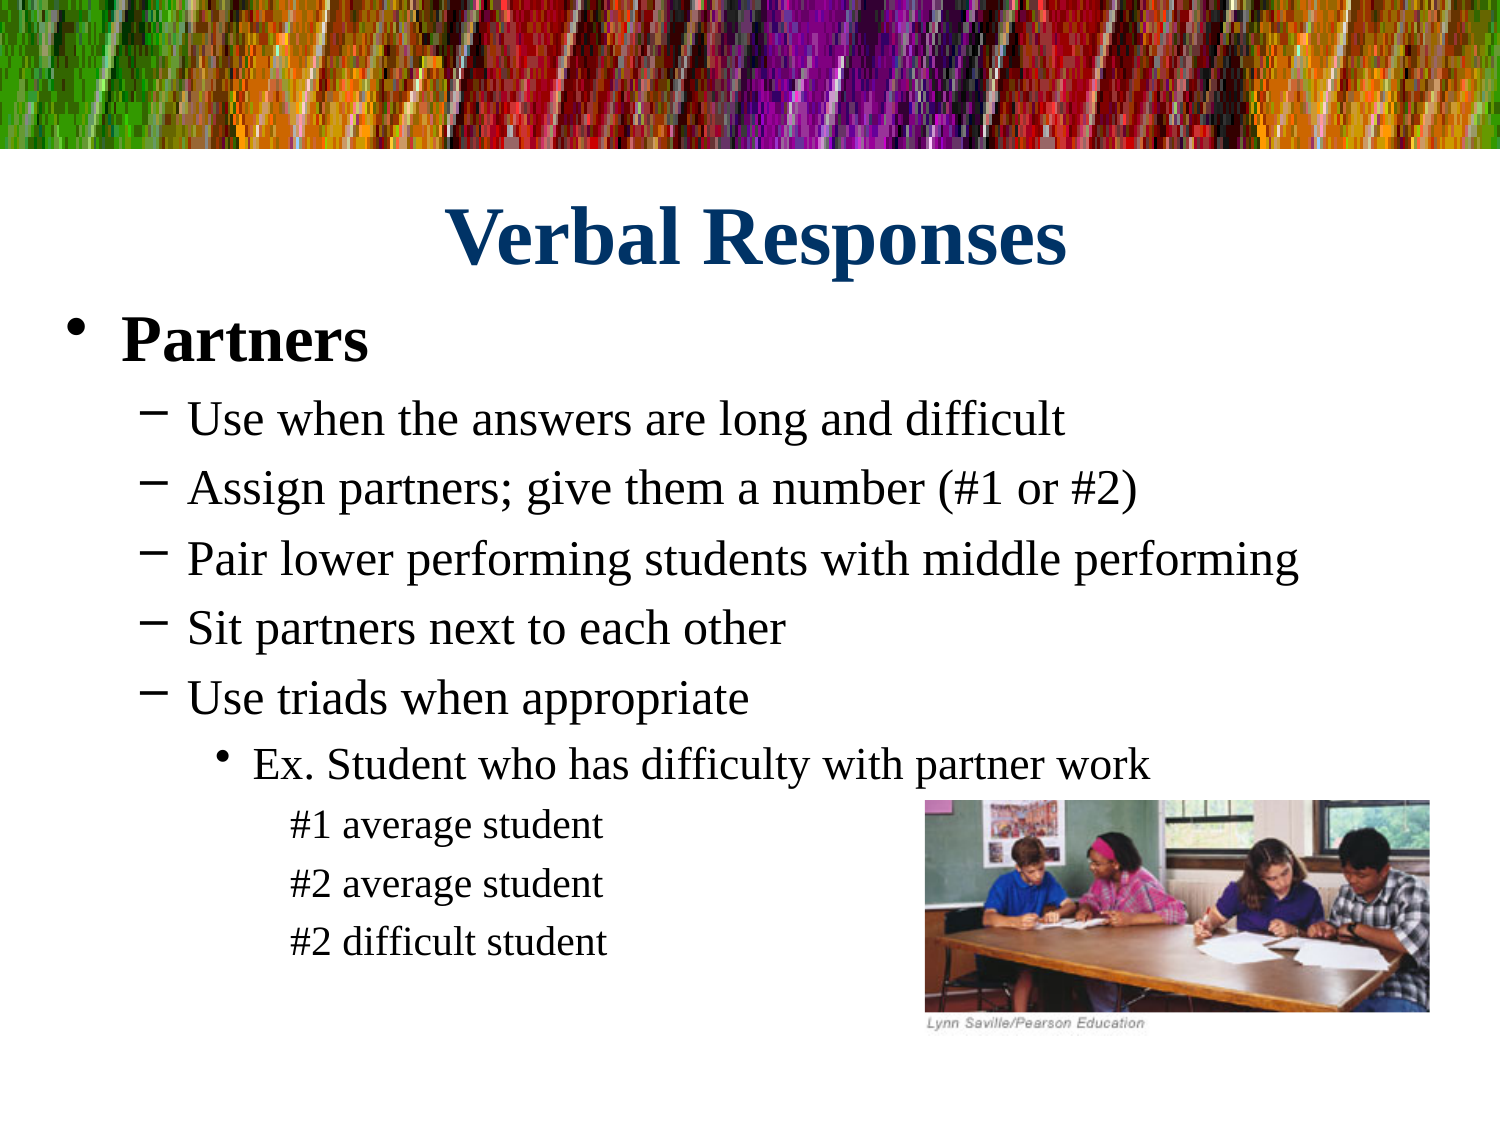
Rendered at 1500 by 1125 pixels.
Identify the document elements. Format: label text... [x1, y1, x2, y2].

list Partners Use when the answers are long and difficult Assign partners; give them a number (#1 or #2) Pair lower performing students with middle performing Sit partners next to each other Use triads when appropriate Ex. Student who has difficulty with partner work #1 average student #2 average student #2 difficult student [49, 287, 1463, 1001]
picture [924, 799, 1430, 1037]
title Verbal Responses [49, 137, 1463, 287]
picture [0, 0, 1500, 149]
